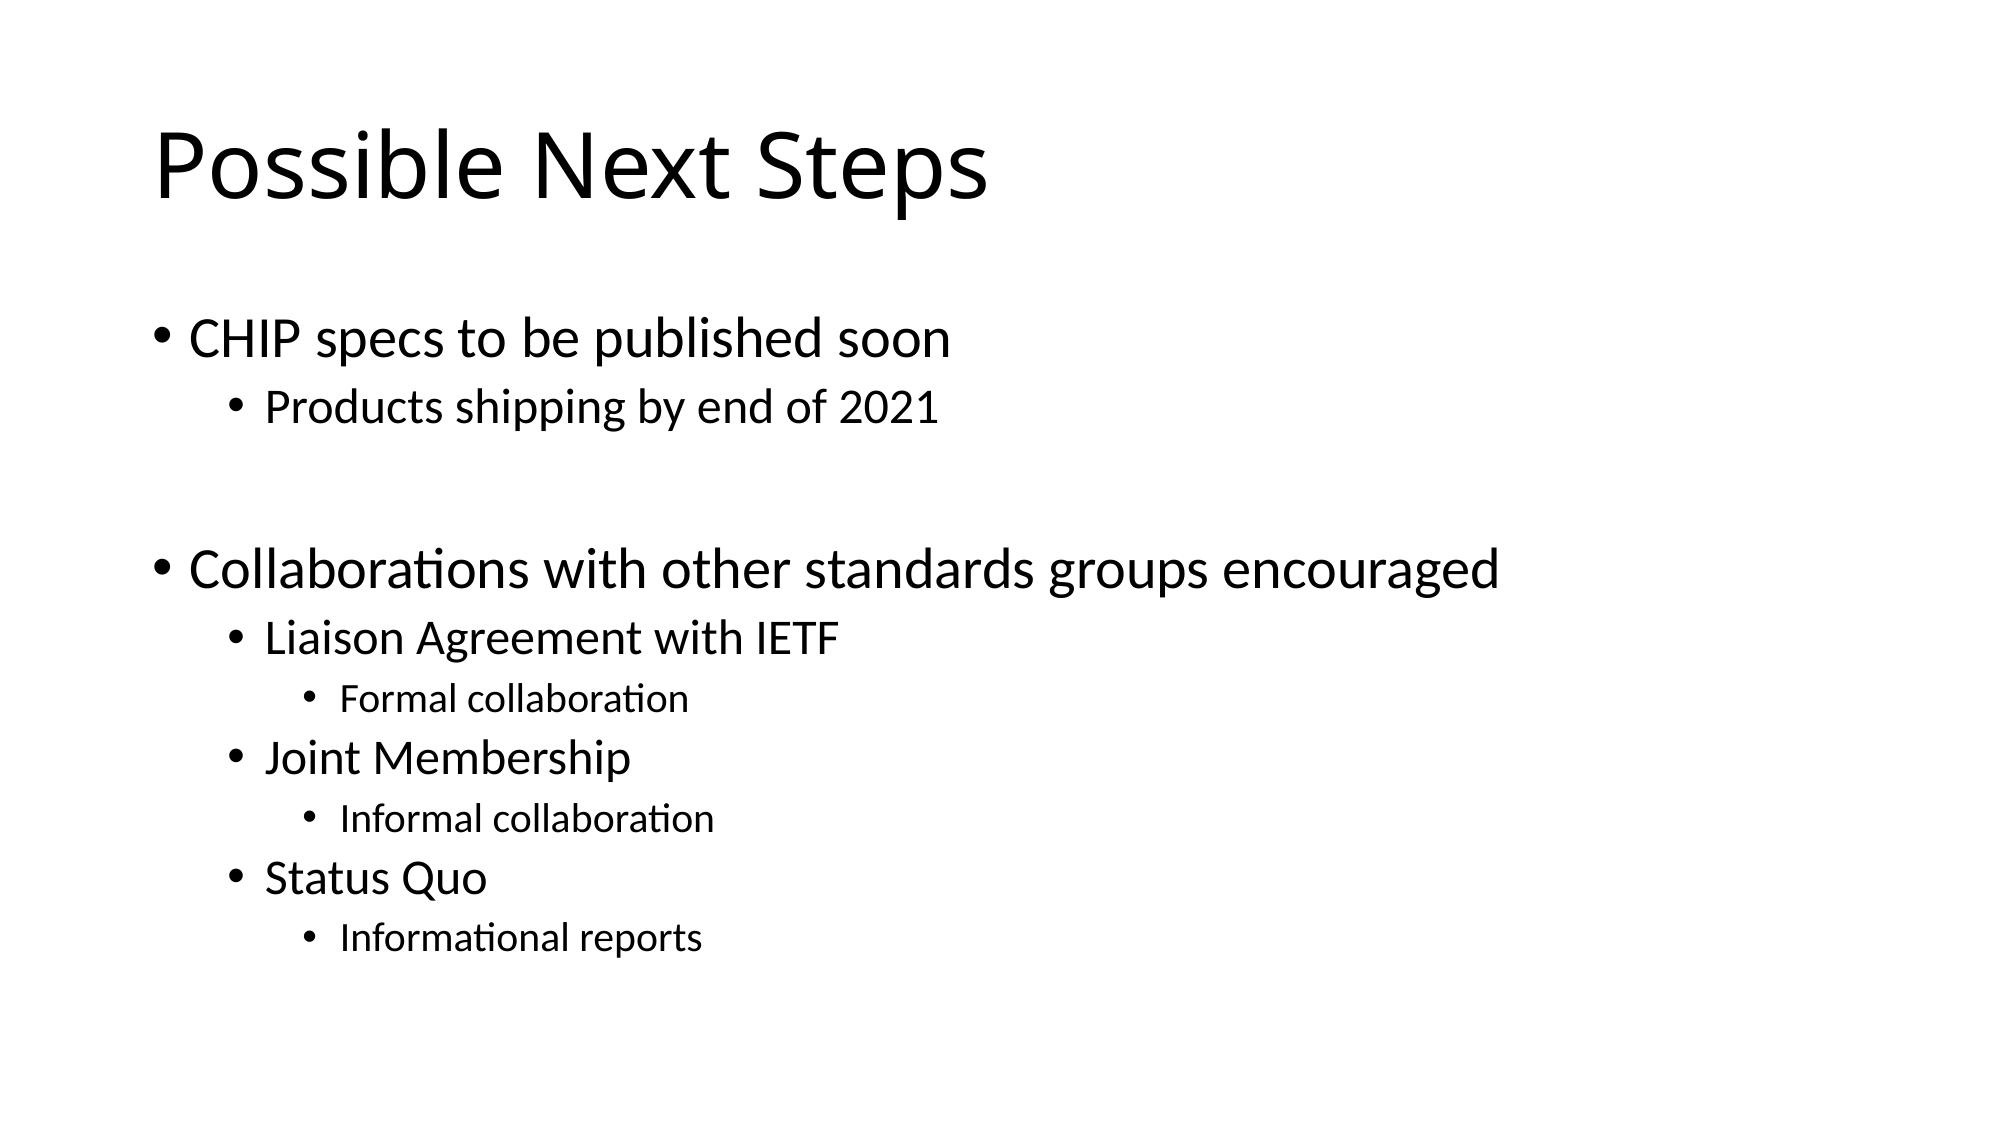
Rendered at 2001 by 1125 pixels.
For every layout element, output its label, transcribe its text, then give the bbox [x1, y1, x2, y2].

list CHIP specs to be published soon Products shipping by end of 2021 Collaborations with other standards groups encouraged Liaison Agreement with IETF Formal collaboration Joint Membership Informal collaboration Status Quo Informational reports [137, 299, 1863, 1014]
title Possible Next Steps [137, 59, 1863, 278]
